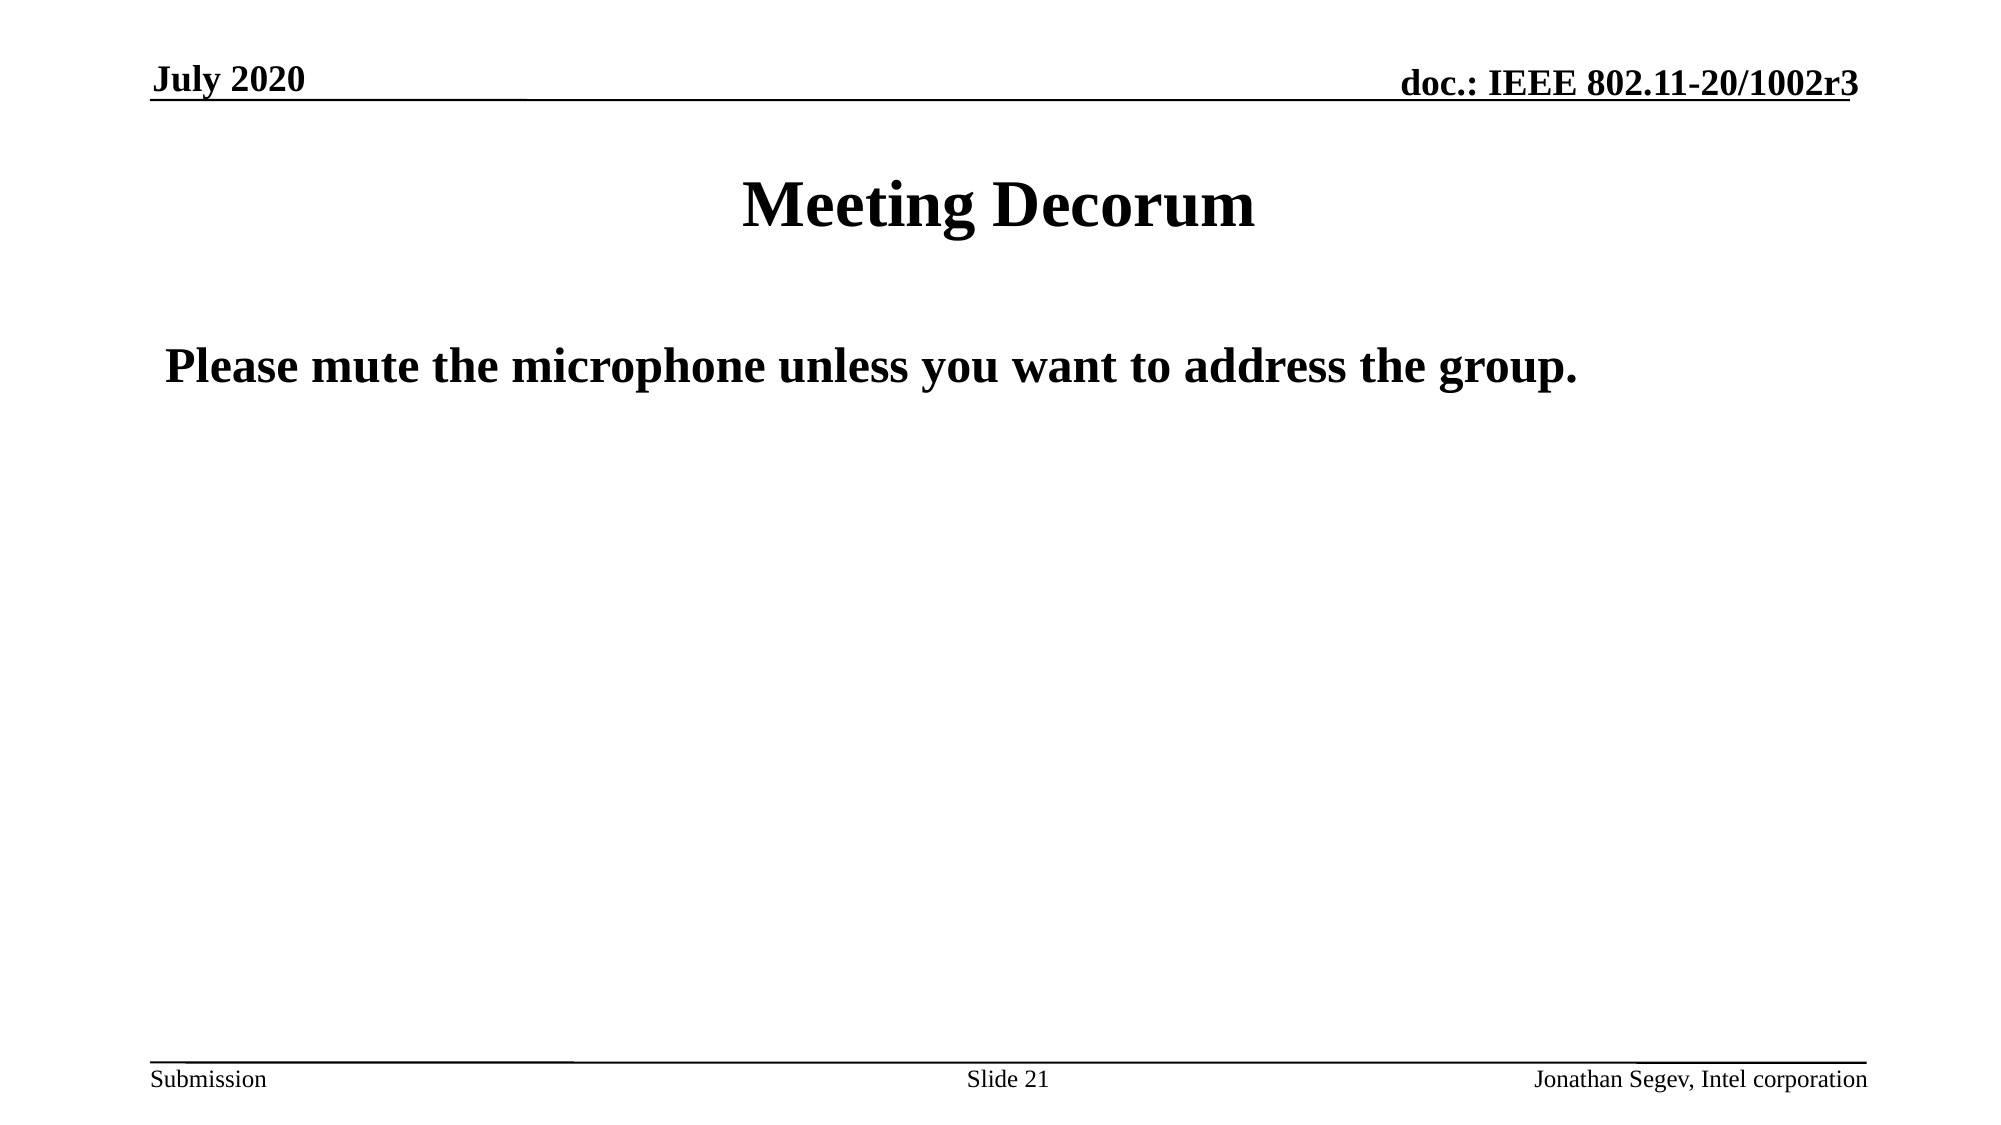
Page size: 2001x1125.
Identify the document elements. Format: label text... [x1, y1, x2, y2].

slide_number Slide 21 [950, 1061, 1067, 1123]
list Please mute the microphone unless you want to address the group. [149, 324, 1850, 1000]
title Meeting Decorum [149, 112, 1850, 288]
footer Jonathan Segev, Intel corporation [1171, 1061, 1869, 1093]
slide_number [152, 54, 563, 100]
